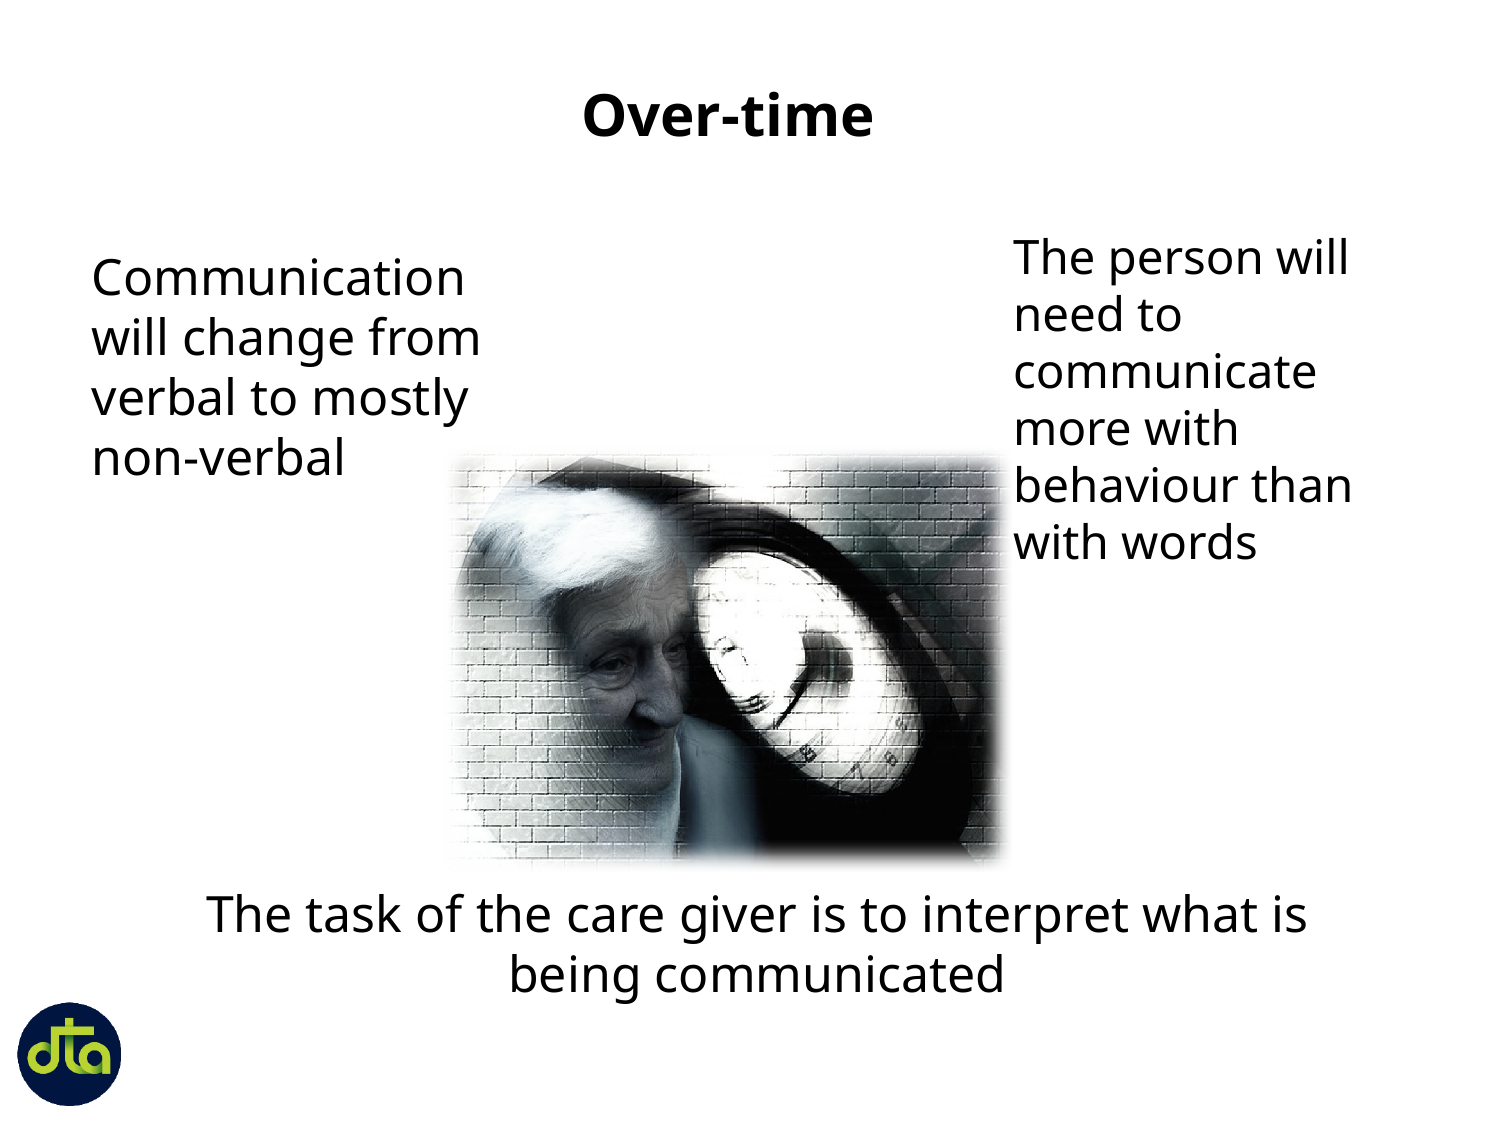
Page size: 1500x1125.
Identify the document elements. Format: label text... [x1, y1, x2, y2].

text_box The person will need to communicate more with behaviour than with words [998, 219, 1447, 579]
text_box The task of the care giver is to interpret what is being communicated [135, 874, 1380, 1029]
picture [443, 446, 1014, 873]
text_box Communication will change from verbal to mostly non-verbal [76, 238, 502, 516]
text_box Over-time [88, 19, 1368, 208]
picture [17, 1002, 121, 1106]
